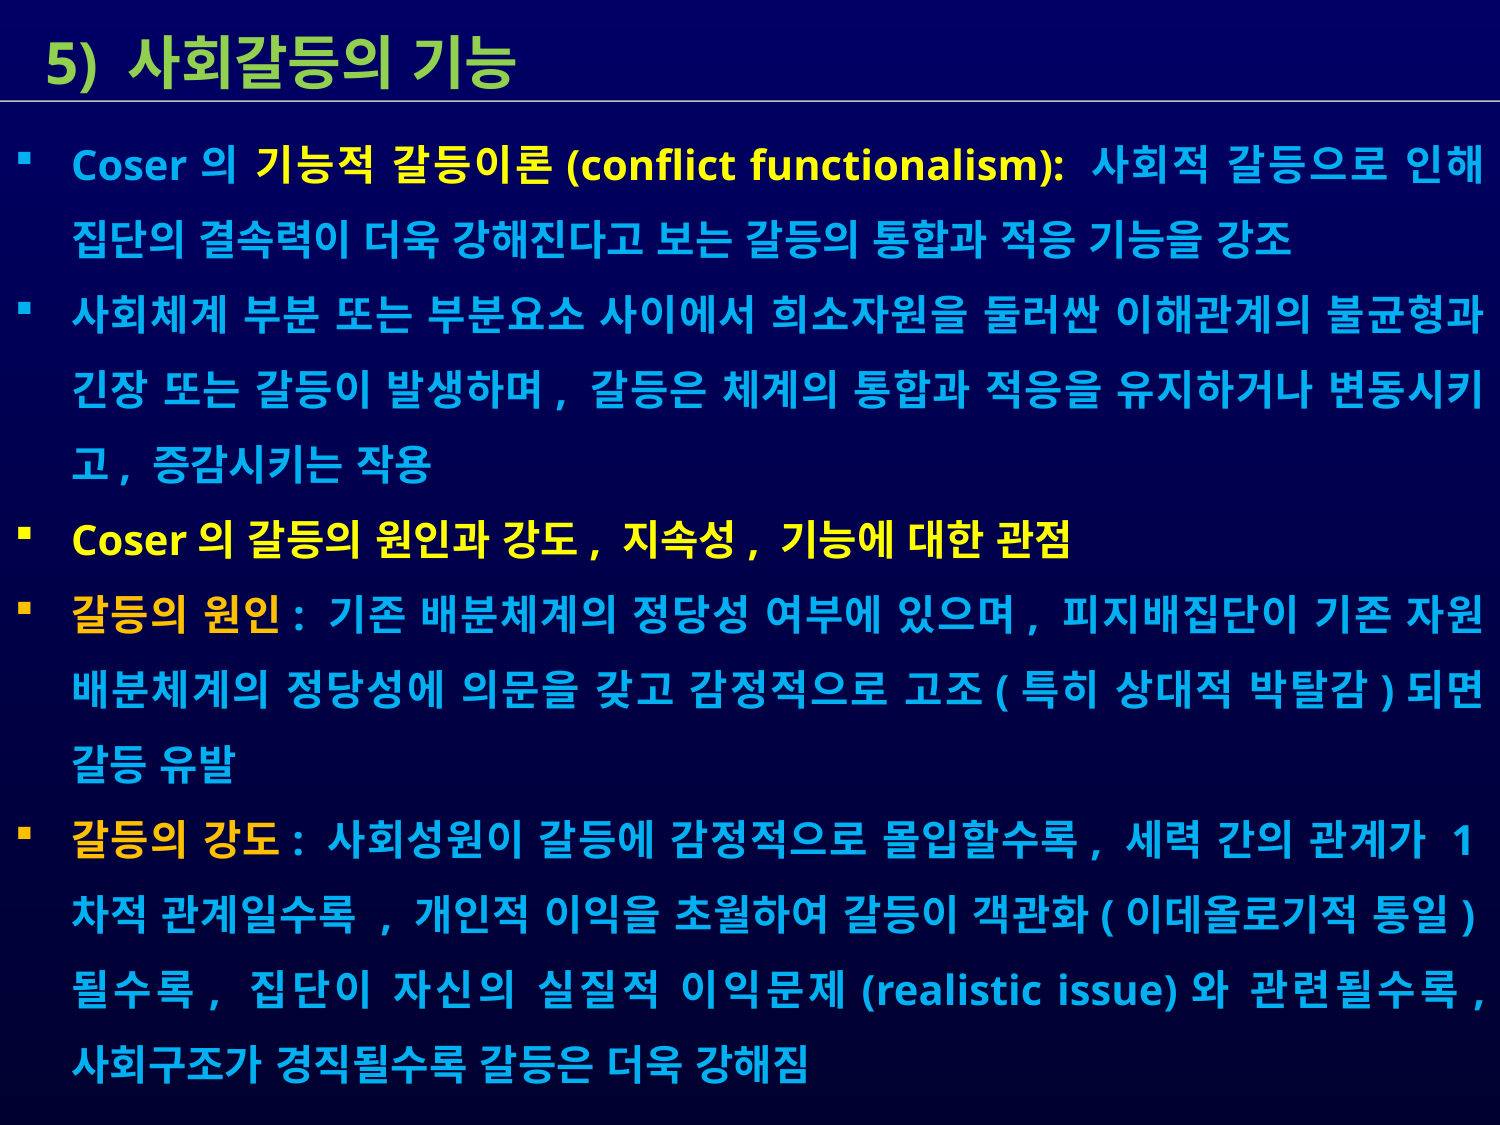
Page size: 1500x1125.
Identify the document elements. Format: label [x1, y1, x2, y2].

text_box [0, 18, 1500, 1095]
